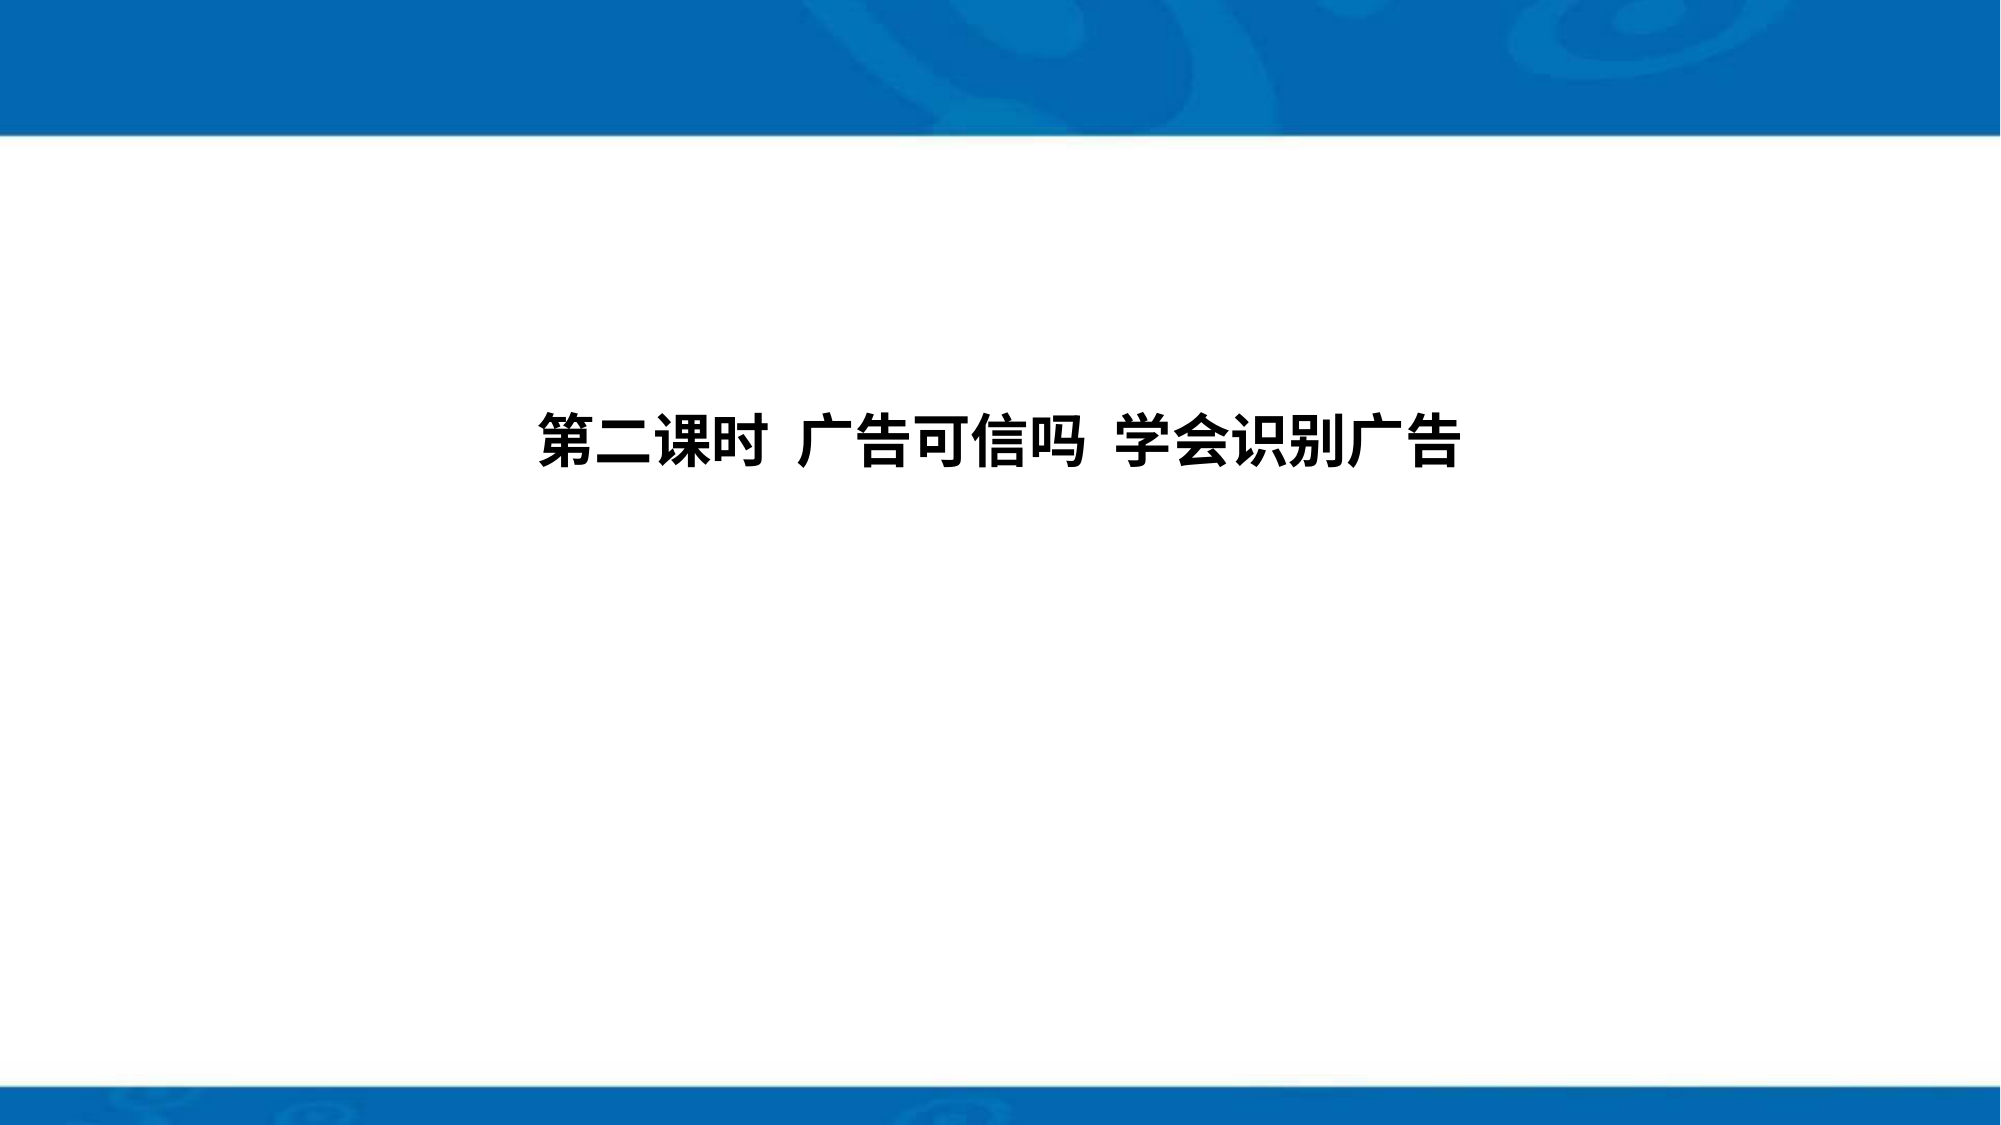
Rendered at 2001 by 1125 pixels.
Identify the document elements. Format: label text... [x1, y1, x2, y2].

text_box 第二课时 广告可信吗 学会识别广告 [249, 397, 1750, 482]
picture [0, 0, 2001, 1125]
